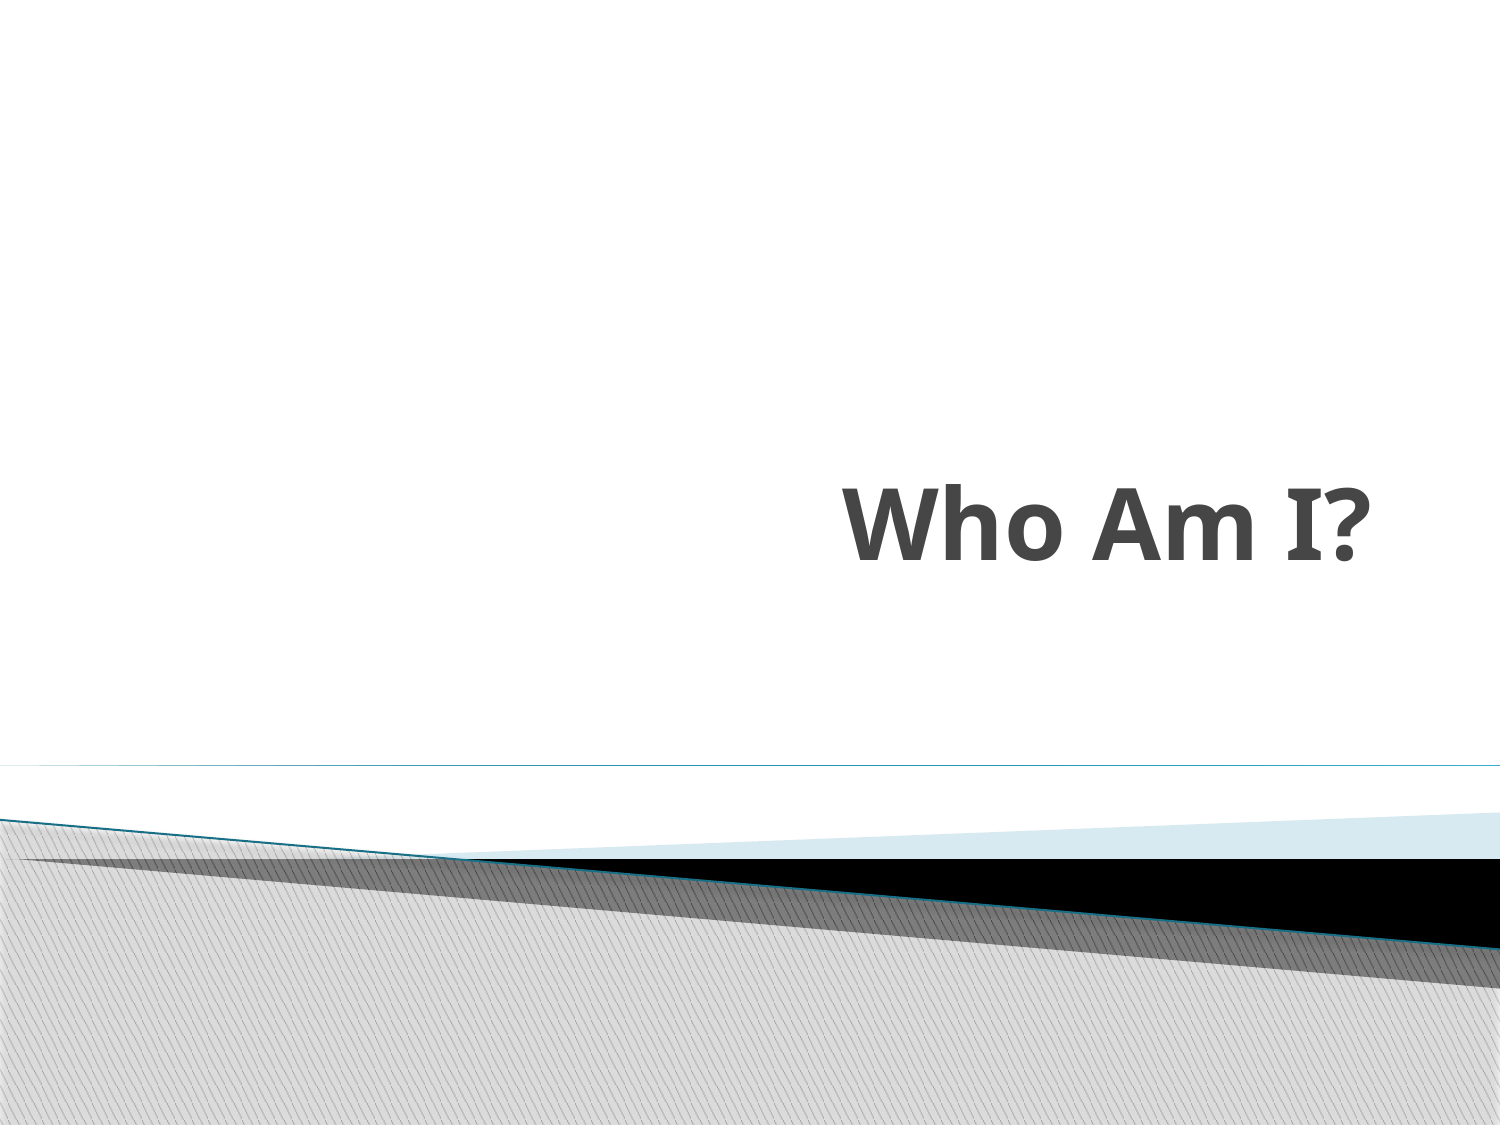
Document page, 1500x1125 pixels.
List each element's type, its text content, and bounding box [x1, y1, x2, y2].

picture [5, 859, 1500, 989]
title Who Am I? [112, 287, 1388, 588]
